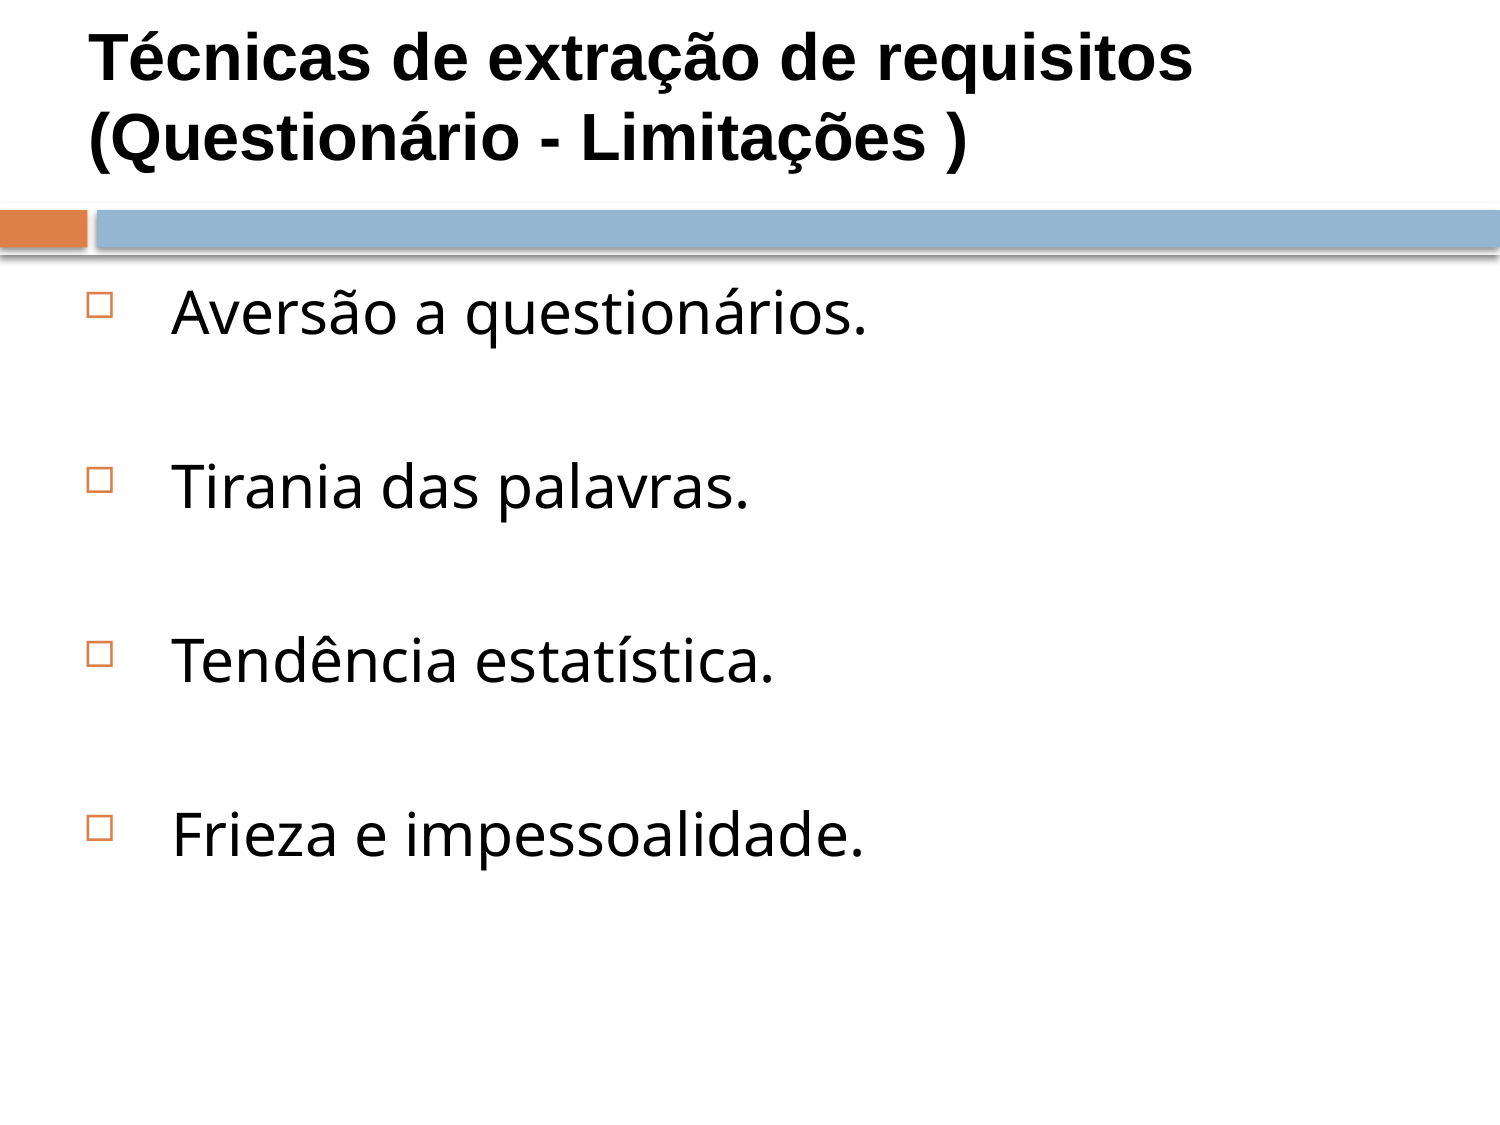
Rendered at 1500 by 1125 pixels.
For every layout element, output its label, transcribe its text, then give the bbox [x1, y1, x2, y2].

list Aversão a questionários. Tirania das palavras. Tendência estatística. Frieza e impessoalidade. [69, 267, 1438, 1004]
text_box Técnicas de extração de requisitos (Questionário - Limitações ) [73, 54, 1349, 182]
